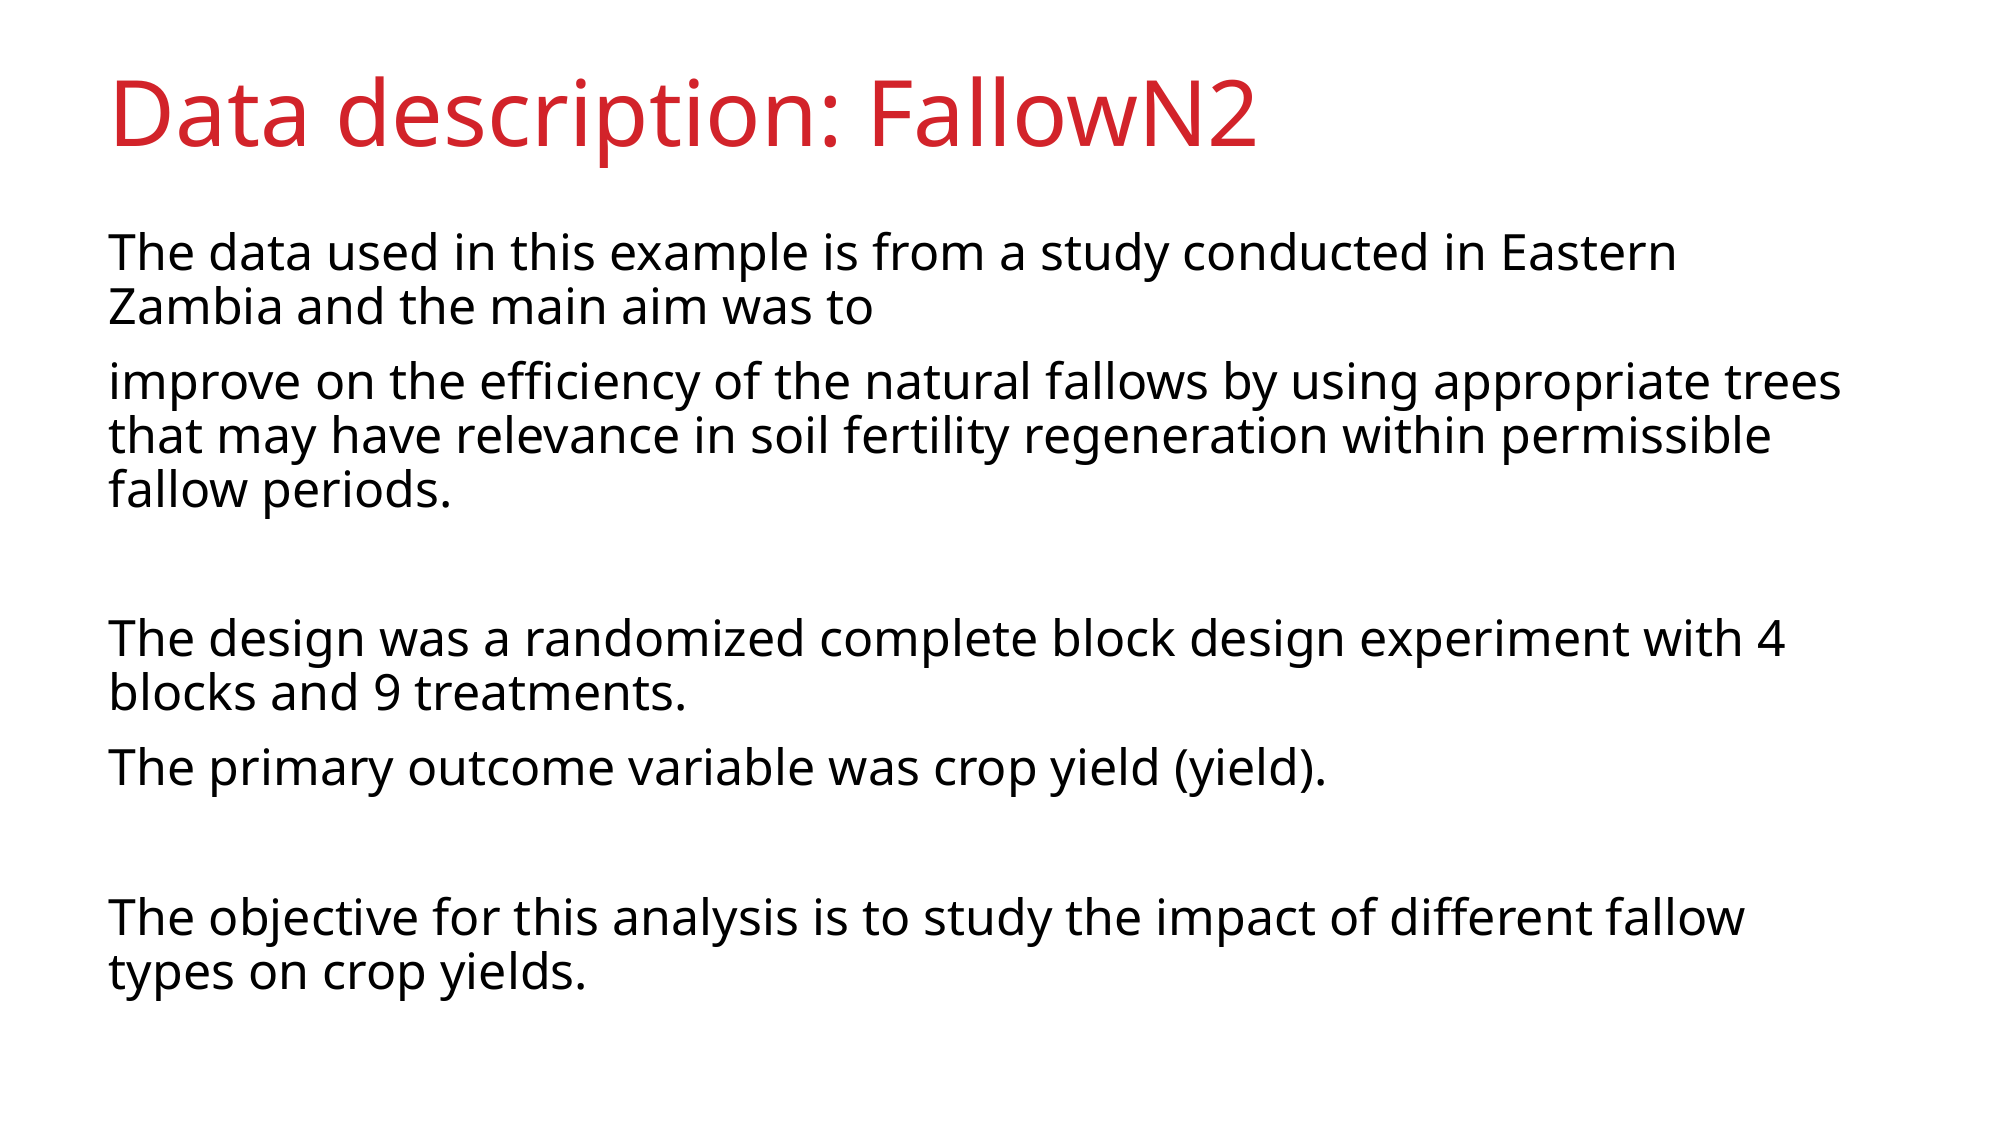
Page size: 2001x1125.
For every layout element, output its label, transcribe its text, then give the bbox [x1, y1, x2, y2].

title Data description: FallowN2 [93, 0, 1863, 235]
list The data used in this example is from a study conducted in Eastern Zambia and the main aim was to improve on the efficiency of the natural fallows by using appropriate trees that may have relevance in soil fertility regeneration within permissible fallow periods. The design was a randomized complete block design experiment with 4 blocks and 9 treatments. The primary outcome variable was crop yield (yield). The objective for this analysis is to study the impact of different fallow types on crop yields. [93, 235, 1863, 1000]
